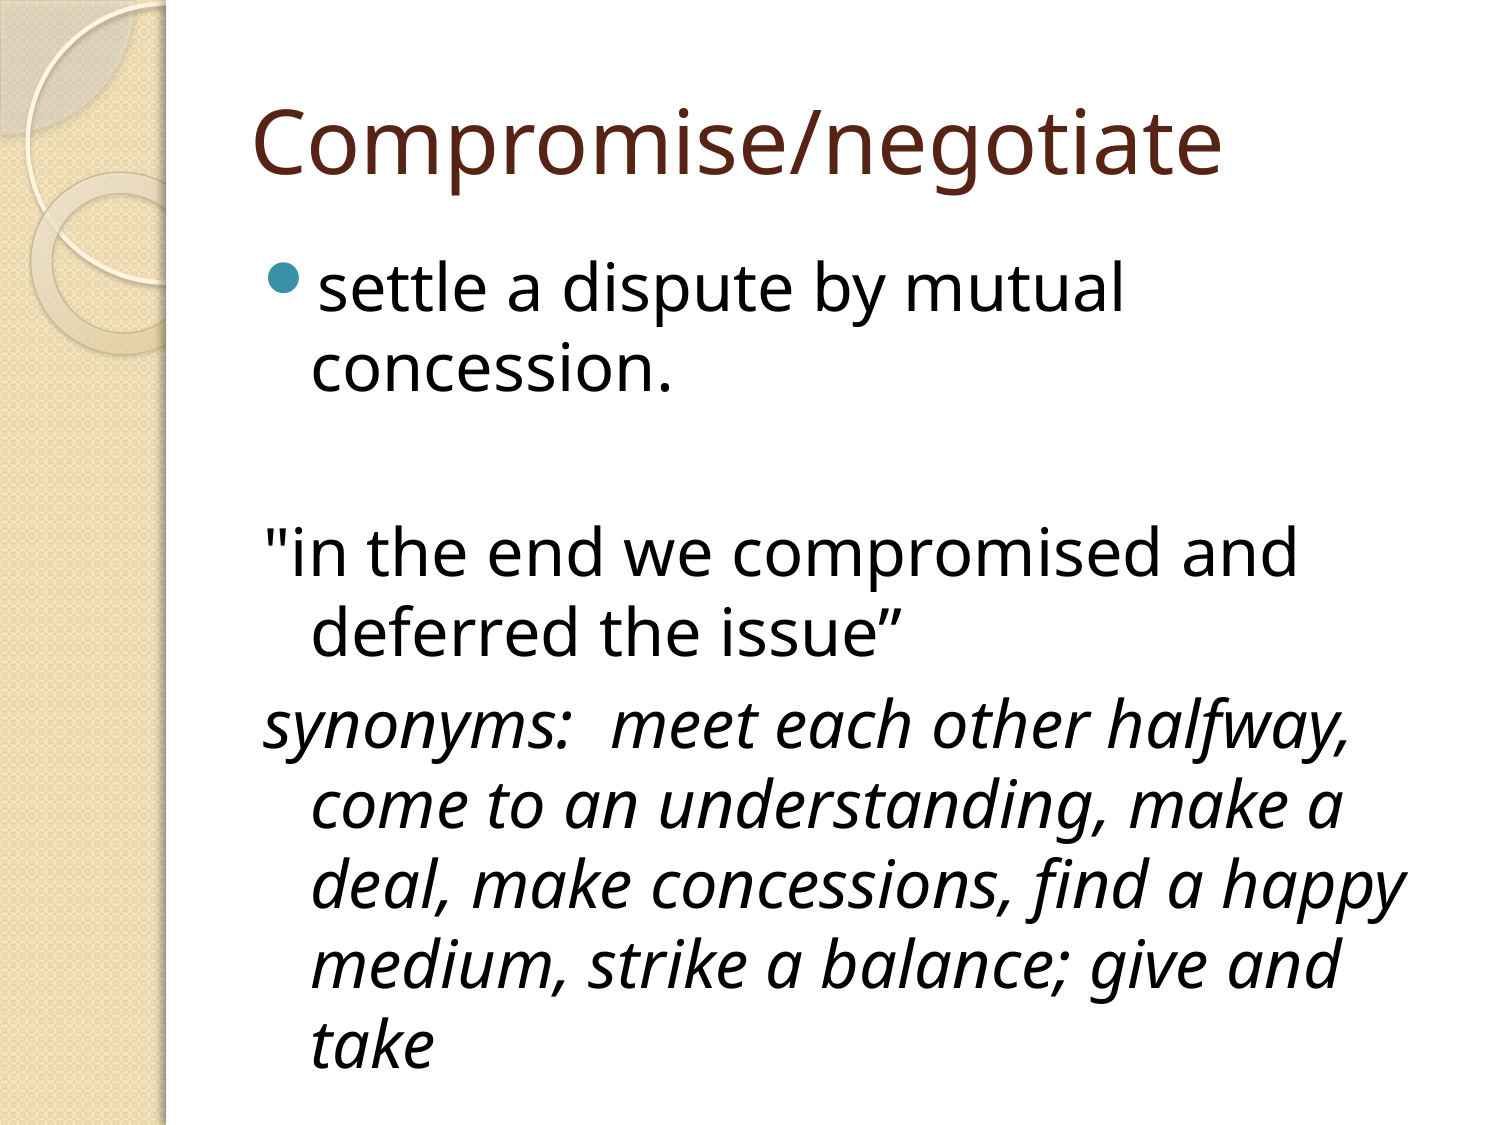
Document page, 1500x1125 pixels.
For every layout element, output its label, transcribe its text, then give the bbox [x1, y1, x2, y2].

list settle a dispute by mutual concession. "in the end we compromised and deferred the issue” synonyms: meet each other halfway, come to an understanding, make a deal, make concessions, find a happy medium, strike a balance; give and take [235, 237, 1466, 1025]
title Compromise/negotiate [235, 45, 1466, 233]
